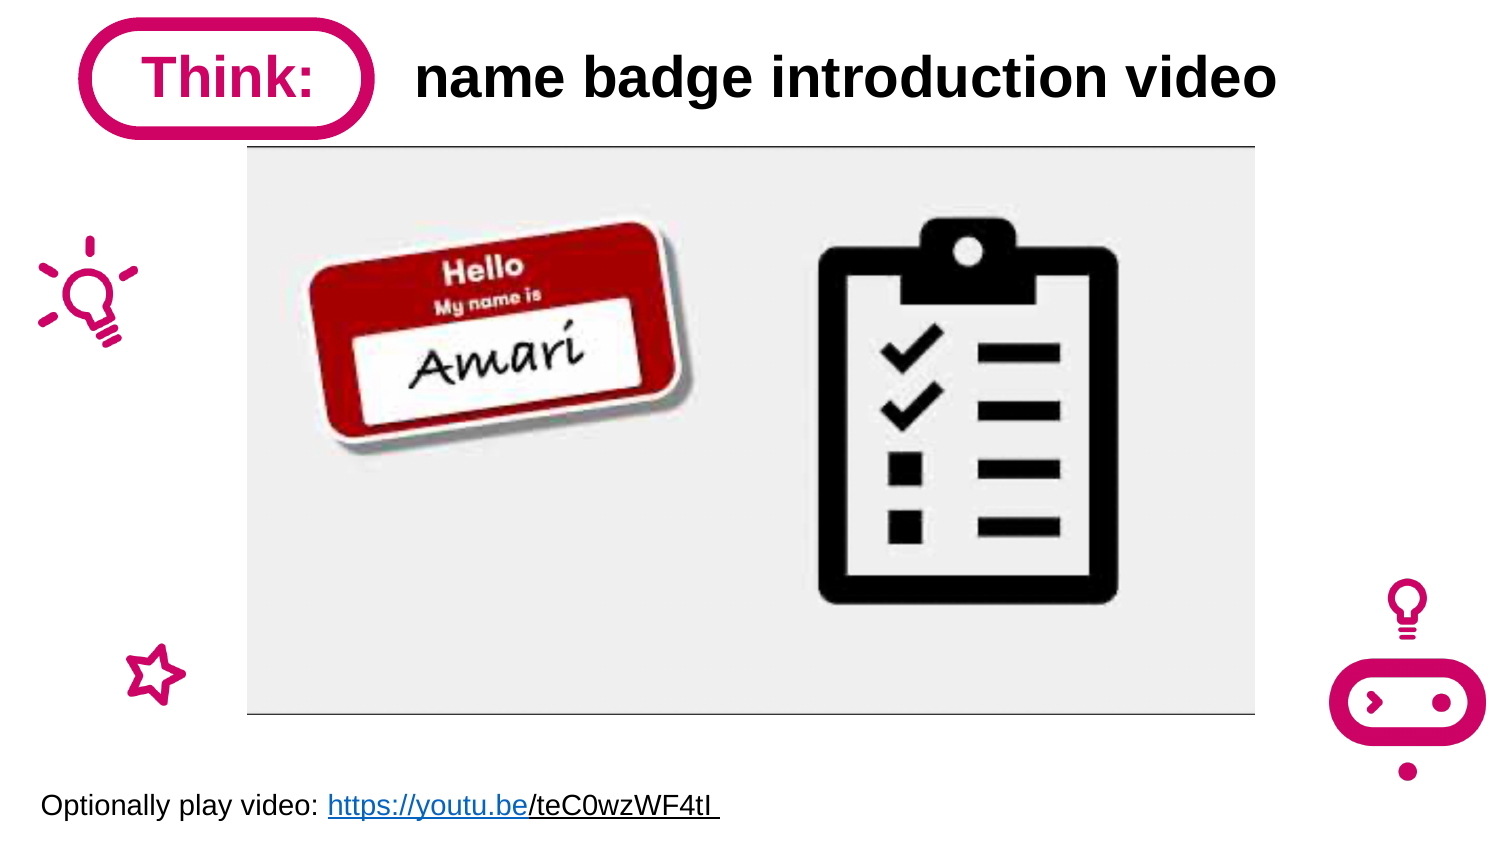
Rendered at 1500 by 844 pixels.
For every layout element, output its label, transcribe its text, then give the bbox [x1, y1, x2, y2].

picture [126, 643, 186, 706]
text_box Optionally play video: https://youtu.be/teC0wzWF4tI [25, 778, 1272, 829]
picture [38, 235, 138, 348]
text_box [247, 146, 1256, 716]
picture [1329, 578, 1486, 781]
text_box [83, 23, 370, 135]
title Think: name badge introduction video [101, 17, 1309, 141]
